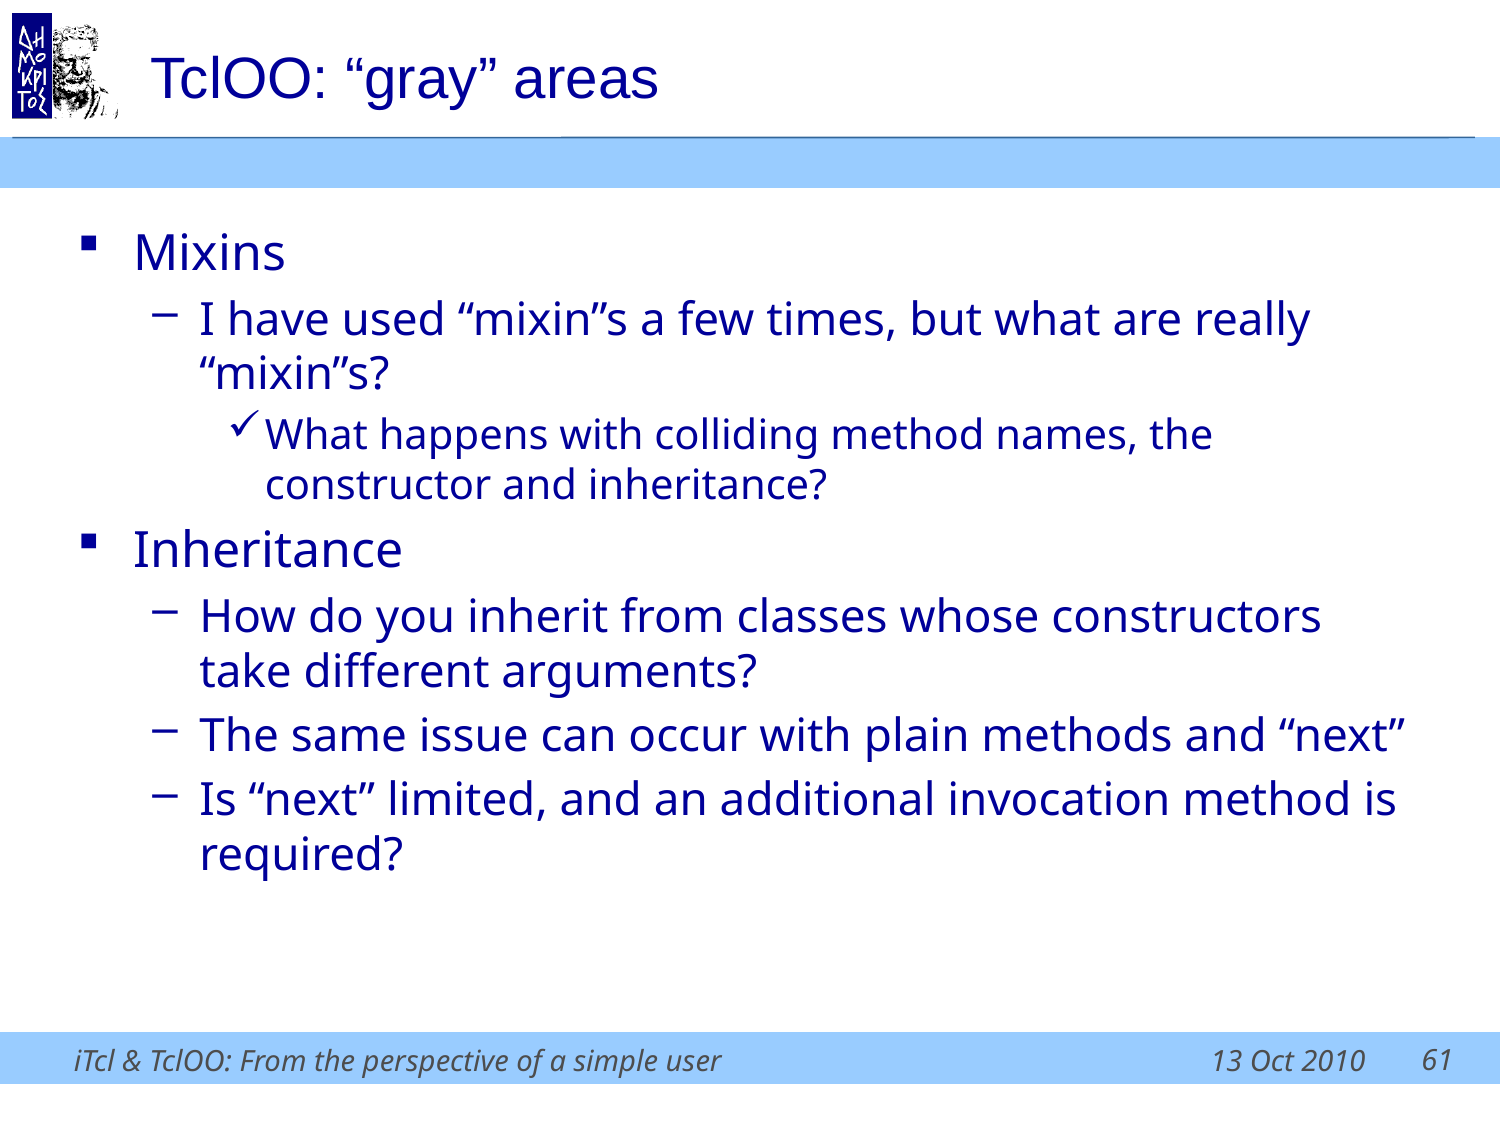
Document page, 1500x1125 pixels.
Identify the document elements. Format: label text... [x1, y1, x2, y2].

picture [11, 13, 118, 120]
list Mixins I have used “mixin”s a few times, but what are really “mixin”s? What happens with colliding method names, the constructor and inheritance? Inheritance How do you inherit from classes whose constructors take different arguments? The same issue can occur with plain methods and “next” Is “next” limited, and an additional invocation method is required? [62, 212, 1438, 1001]
title TclOO: “gray” areas [135, 12, 1476, 138]
slide_number 61 [1399, 1033, 1476, 1084]
footer iTcl & TclOO: From the perspective of a simple user [58, 1034, 1190, 1086]
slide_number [1190, 1034, 1381, 1086]
